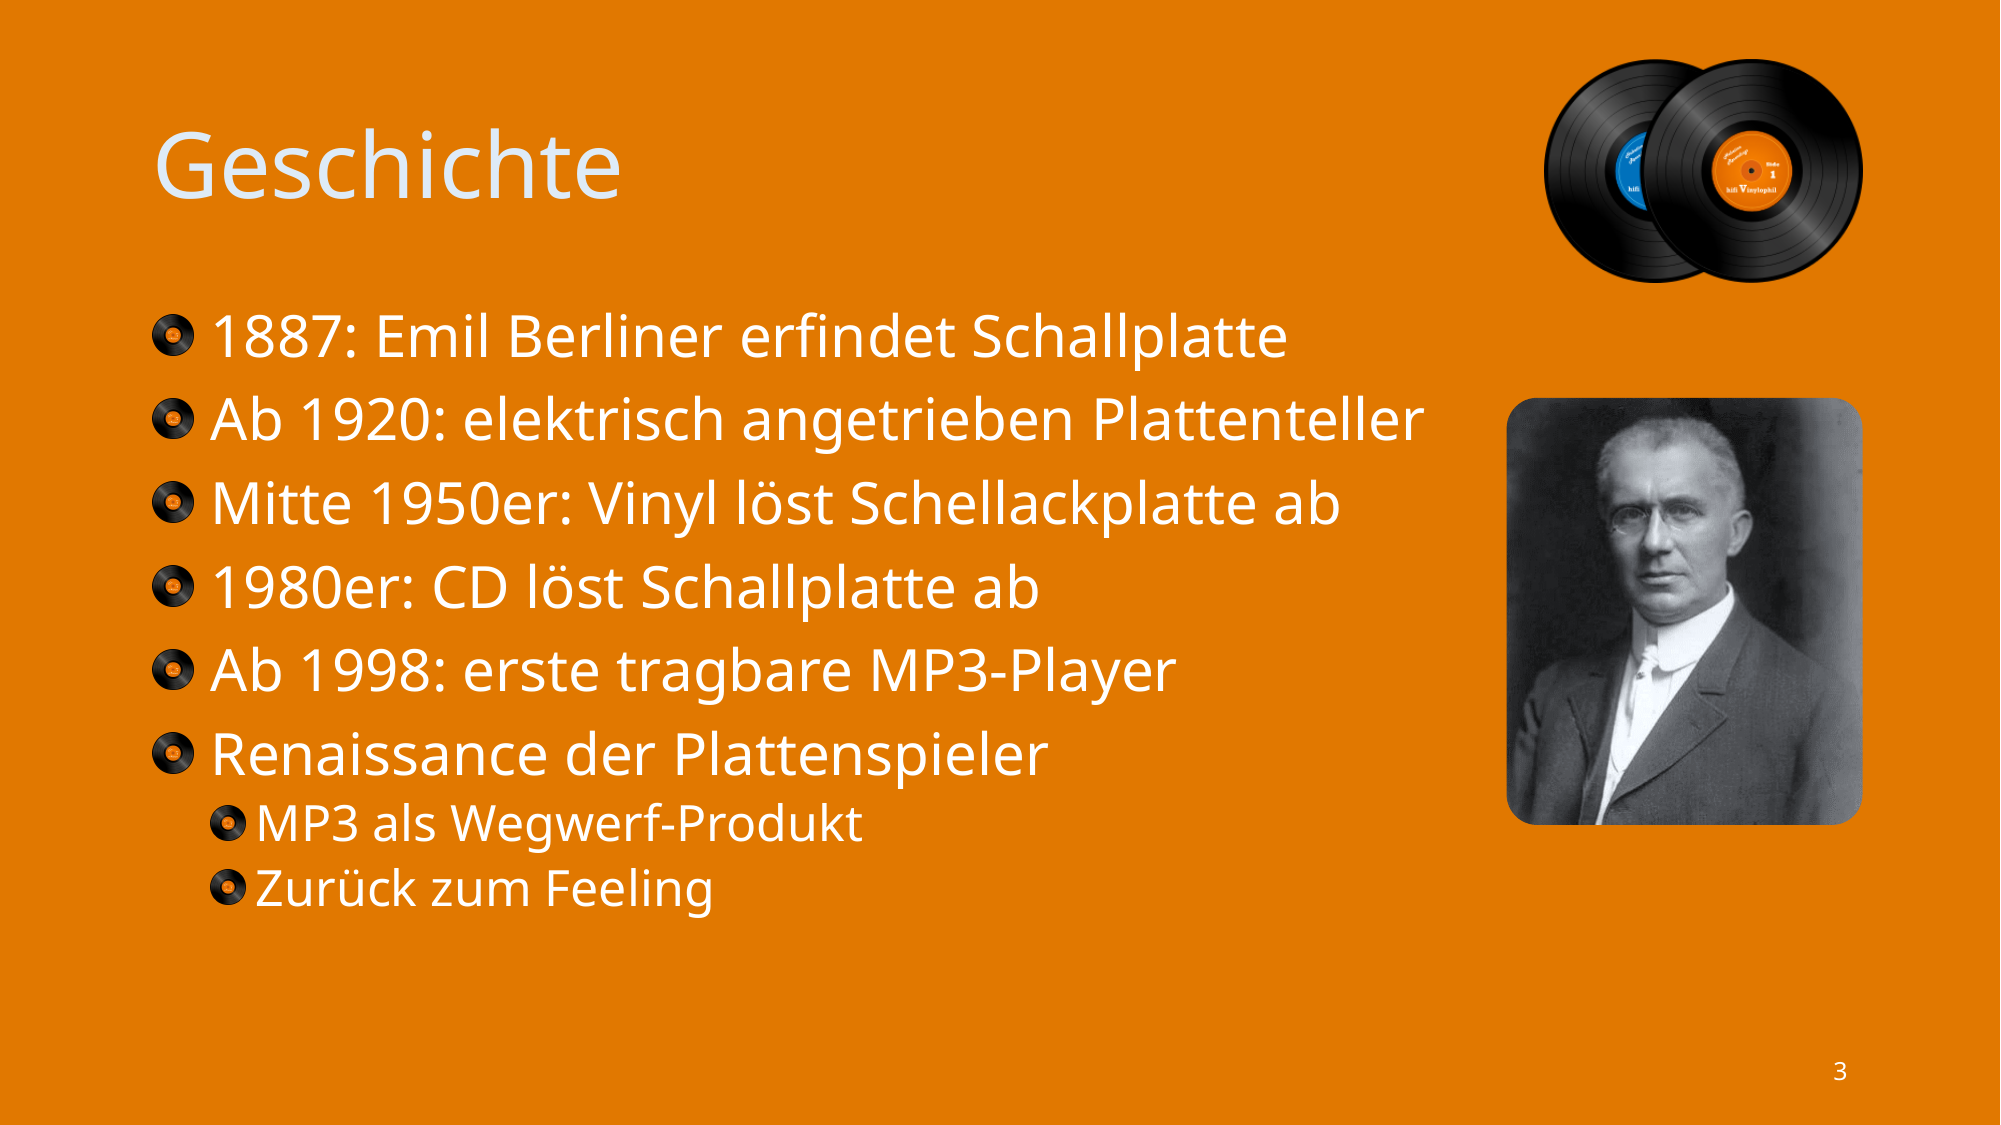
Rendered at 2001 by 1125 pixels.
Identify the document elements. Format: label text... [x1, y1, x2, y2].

picture [152, 732, 194, 774]
slide_number 3 [1412, 1042, 1863, 1103]
picture [152, 314, 194, 356]
picture [152, 481, 194, 523]
picture [1544, 59, 1863, 283]
picture [152, 649, 194, 690]
title Geschichte [137, 59, 1496, 278]
picture [152, 565, 194, 607]
picture [210, 805, 246, 841]
picture [152, 398, 194, 439]
picture [1506, 397, 1863, 825]
picture [210, 869, 246, 905]
list 1887: Emil Berliner erfindet Schallplatte Ab 1920: elektrisch angetrieben Plattenteller Mitte 1950er: Vinyl löst Schellackplatte ab 1980er: CD löst Schallplatte ab Ab 1998: erste tragbare MP3-Player Renaissance der Plattenspieler MP3 als Wegwerf-Produkt Zurück zum Feeling [137, 299, 1863, 1014]
